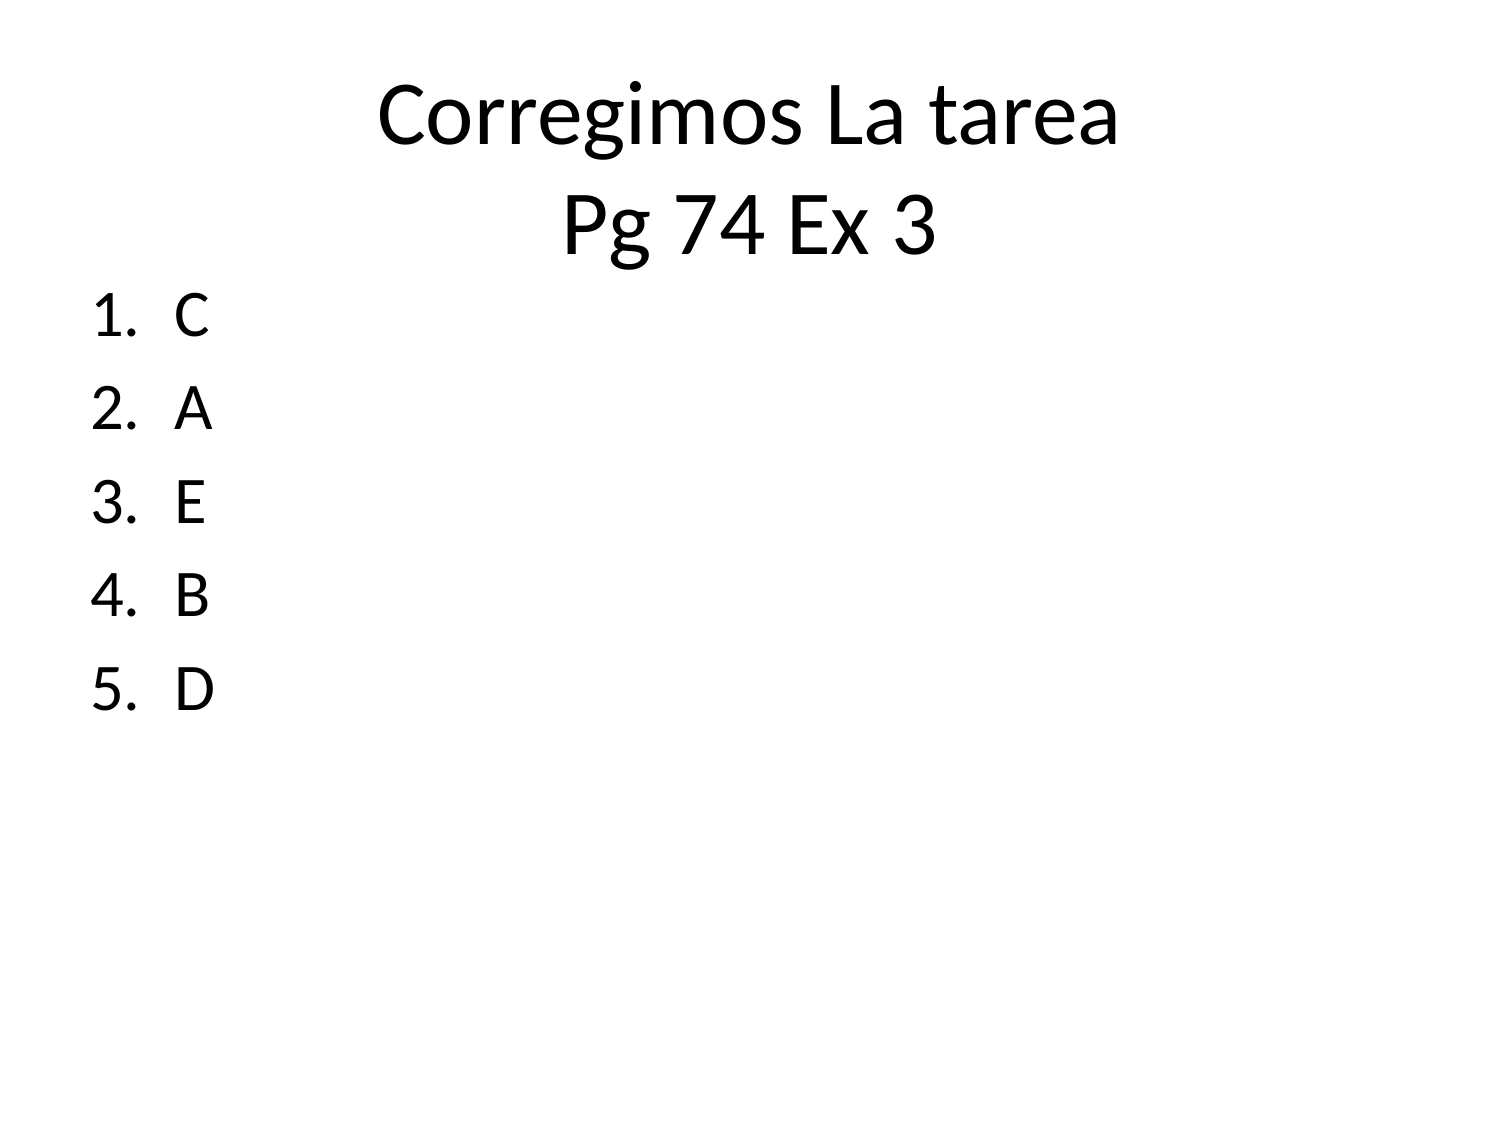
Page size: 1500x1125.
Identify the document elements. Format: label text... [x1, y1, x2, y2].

list C A E B D [75, 262, 1425, 1005]
title Corregimos La tarea Pg 74 Ex 3 [75, 45, 1425, 233]
